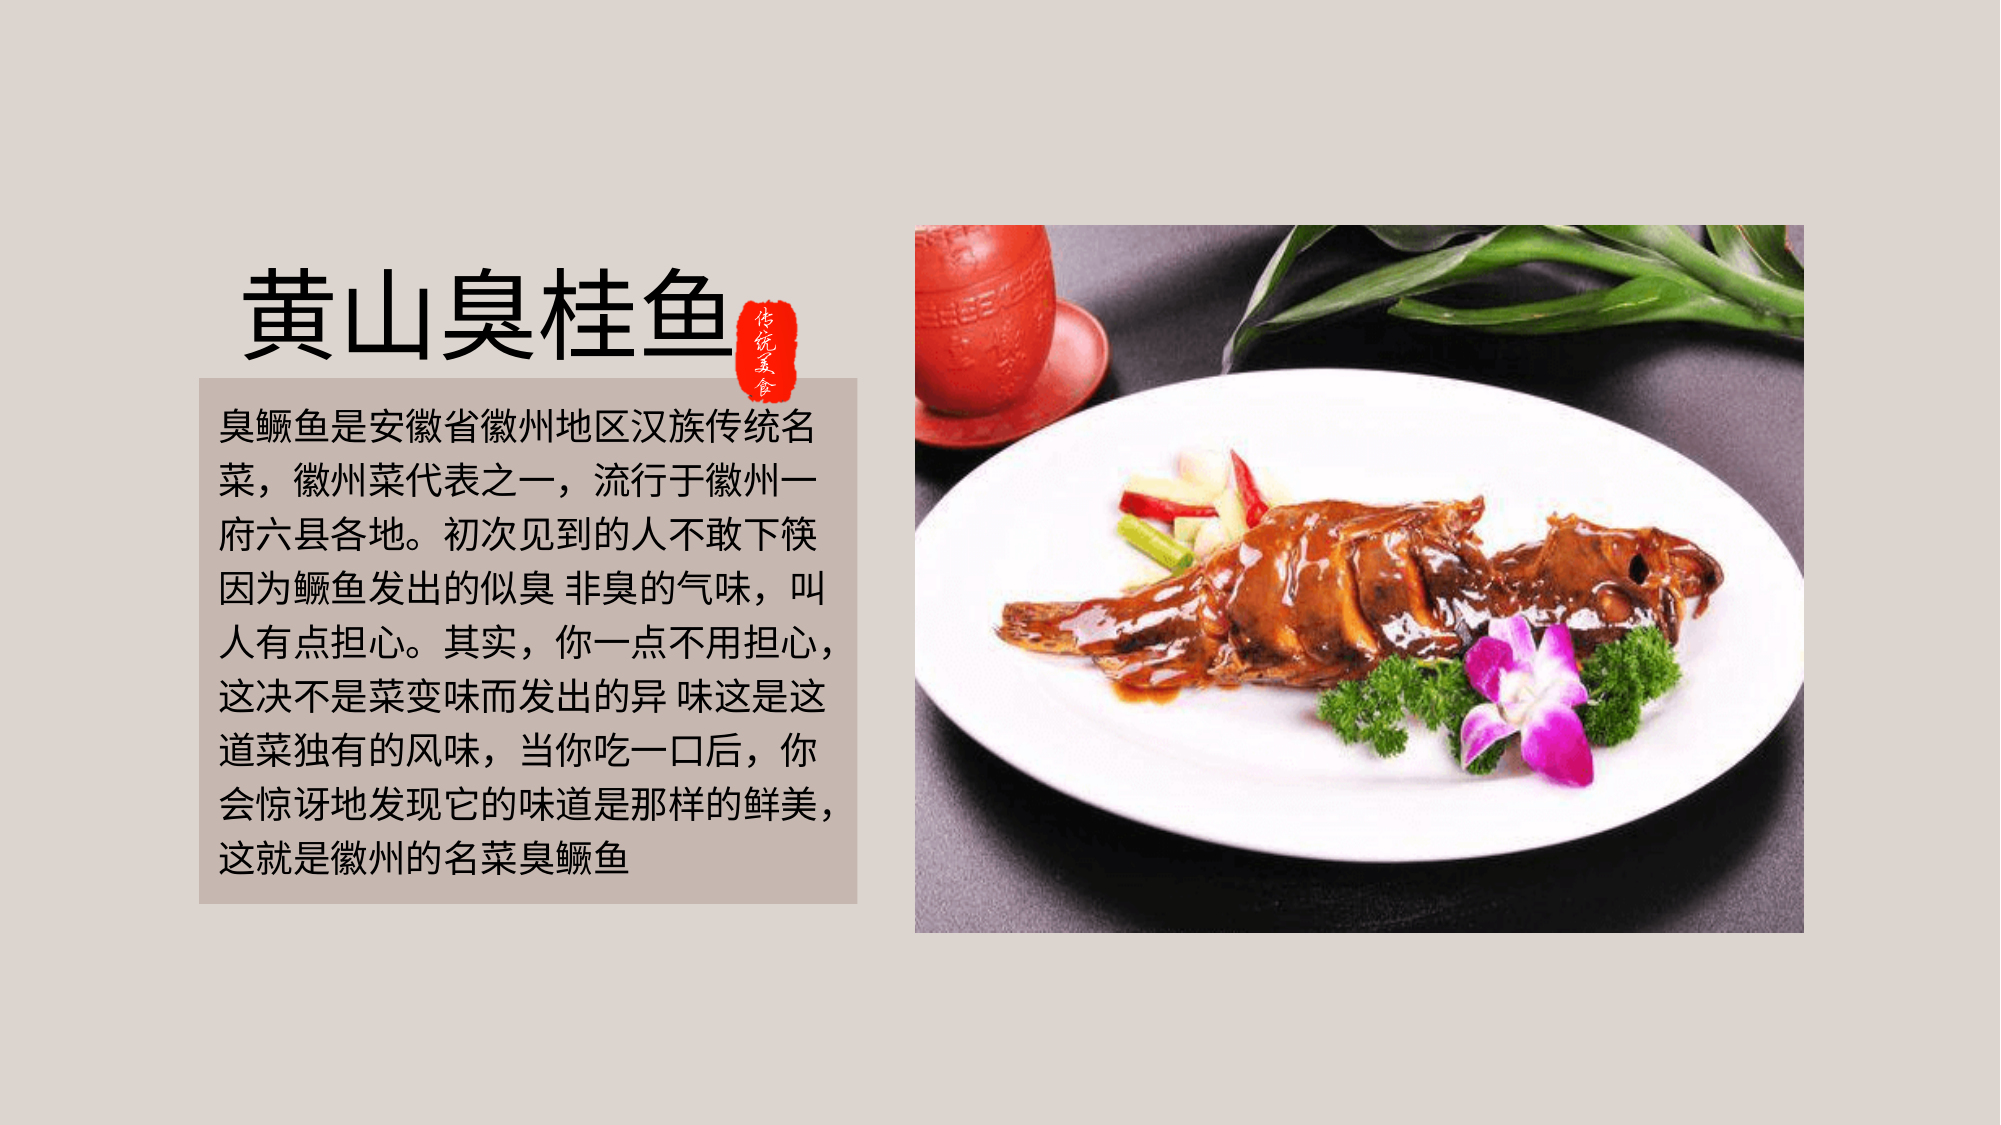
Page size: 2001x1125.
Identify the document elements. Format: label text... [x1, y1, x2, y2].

text_box [198, 377, 858, 905]
picture [915, 225, 1804, 934]
text_box 黄山臭桂鱼 [224, 245, 775, 377]
picture [717, 283, 829, 420]
text_box 臭鳜鱼是安徽省徽州地区汉族传统名菜，徽州菜代表之一，流行于徽州一府六县各地。初次见到的人不敢下筷因为鳜鱼发出的似臭 非臭的气味，叫人有点担心。其实，你一点不用担心，这决不是菜变味而发出的异 味这是这道菜独有的风味，当你吃一口后，你会惊讶地发现它的味道是那样的鲜美，这就是徽州的名菜臭鳜鱼 [203, 386, 843, 888]
